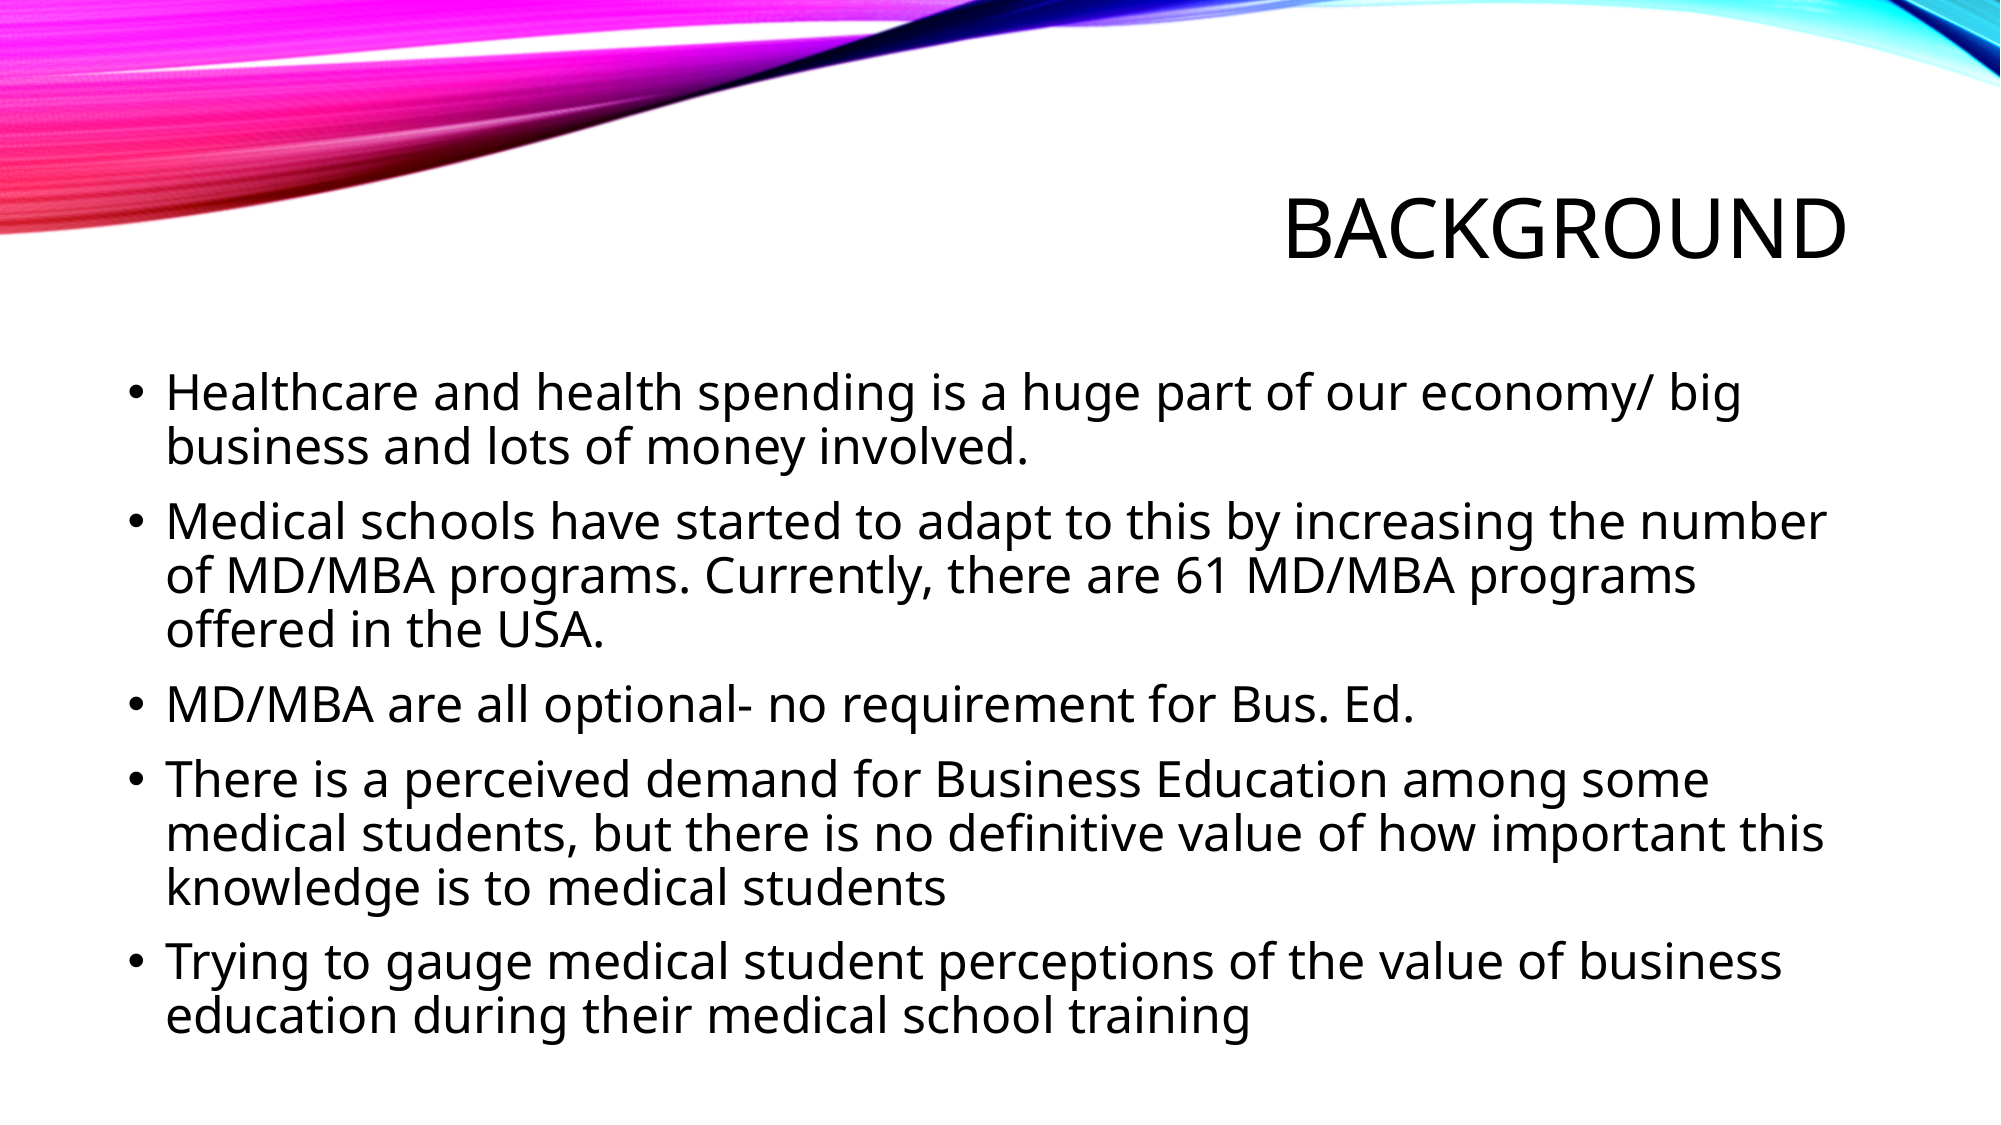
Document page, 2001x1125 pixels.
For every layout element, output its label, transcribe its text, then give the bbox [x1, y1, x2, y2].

picture [1890, 0, 2000, 75]
list Healthcare and health spending is a huge part of our economy/ big business and lots of money involved. Medical schools have started to adapt to this by increasing the number of MD/MBA programs. Currently, there are 61 MD/MBA programs offered in the USA. MD/MBA are all optional- no requirement for Bus. Ed. There is a perceived demand for Business Education among some medical students, but there is no definitive value of how important this knowledge is to medical students Trying to gauge medical student perceptions of the value of business education during their medical school training [112, 360, 1888, 1113]
picture [0, 0, 2000, 237]
title Background [474, 125, 1888, 338]
picture [1910, 0, 2000, 45]
